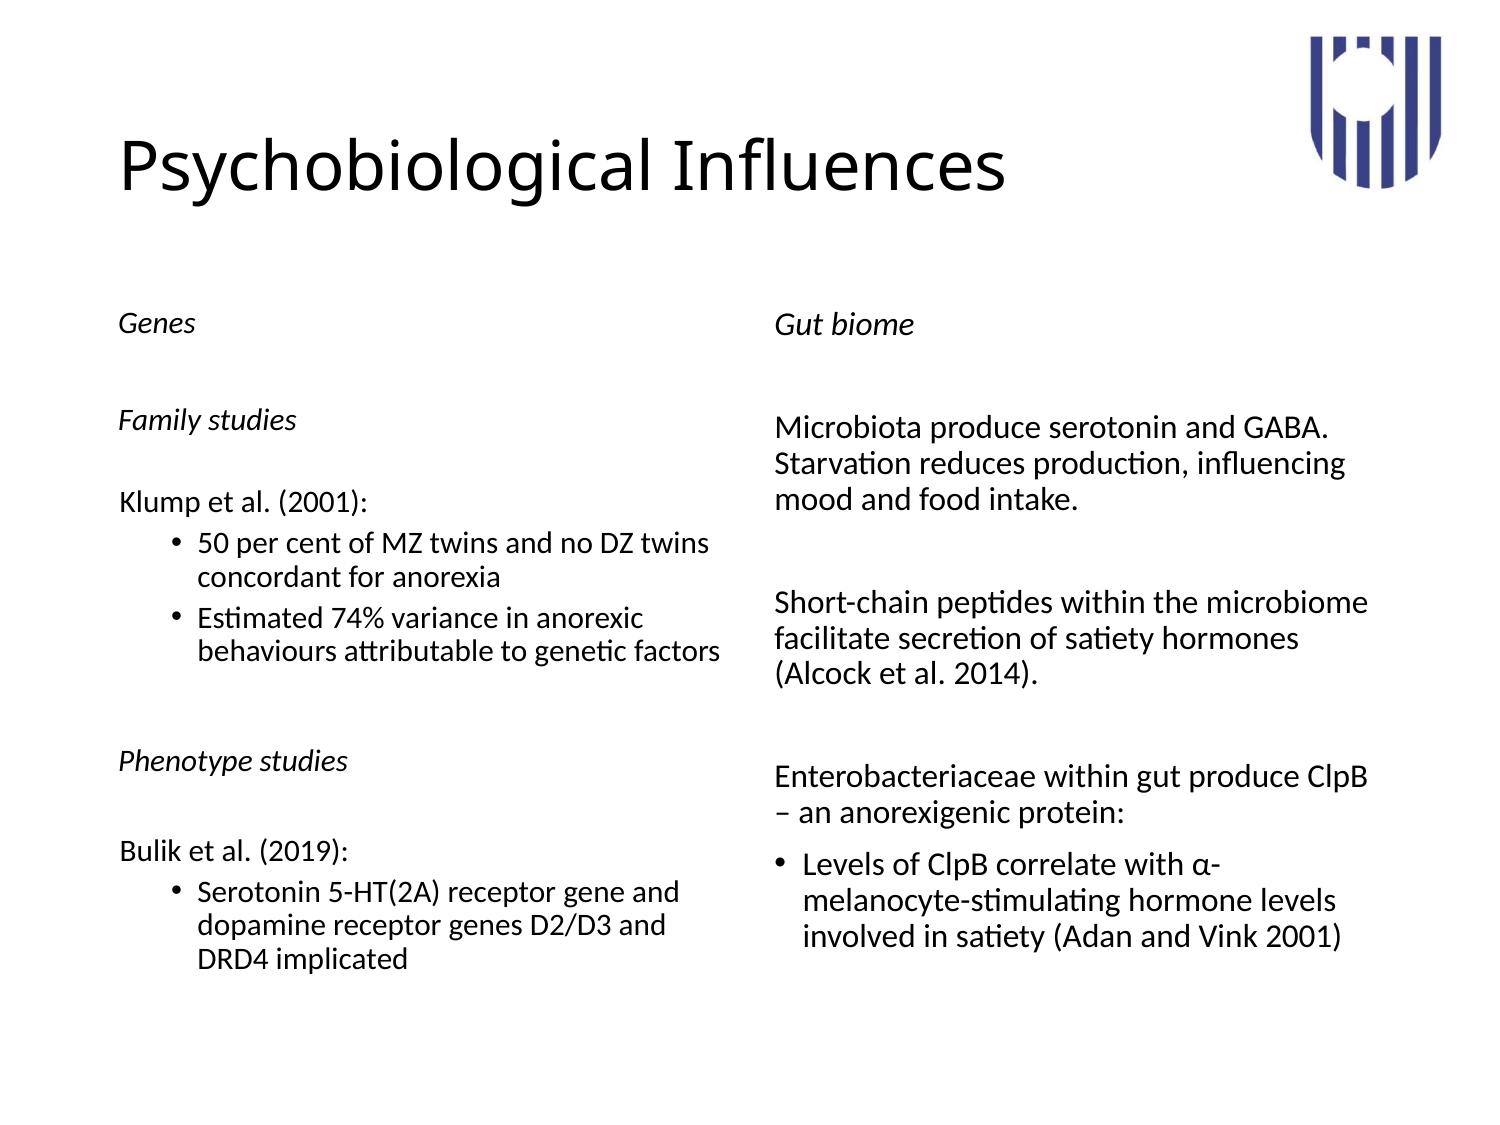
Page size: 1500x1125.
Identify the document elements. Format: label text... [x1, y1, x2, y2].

picture [1257, 0, 1496, 237]
title Psychobiological Influences [103, 59, 1397, 278]
list Gut biome Microbiota produce serotonin and GABA. Starvation reduces production, influencing mood and food intake. Short-chain peptides within the microbiome facilitate secretion of satiety hormones (Alcock et al. 2014). Enterobacteriaceae within gut produce ClpB – an anorexigenic protein: Levels of ClpB correlate with α-melanocyte-stimulating hormone levels involved in satiety (Adan and Vink 2001) [759, 299, 1397, 1014]
list Genes Family studies Klump et al. (2001): 50 per cent of MZ twins and no DZ twins concordant for anorexia Estimated 74% variance in anorexic behaviours attributable to genetic factors Phenotype studies Bulik et al. (2019): Serotonin 5-HT(2A) receptor gene and dopamine receptor genes D2/D3 and DRD4 implicated [103, 299, 741, 1014]
